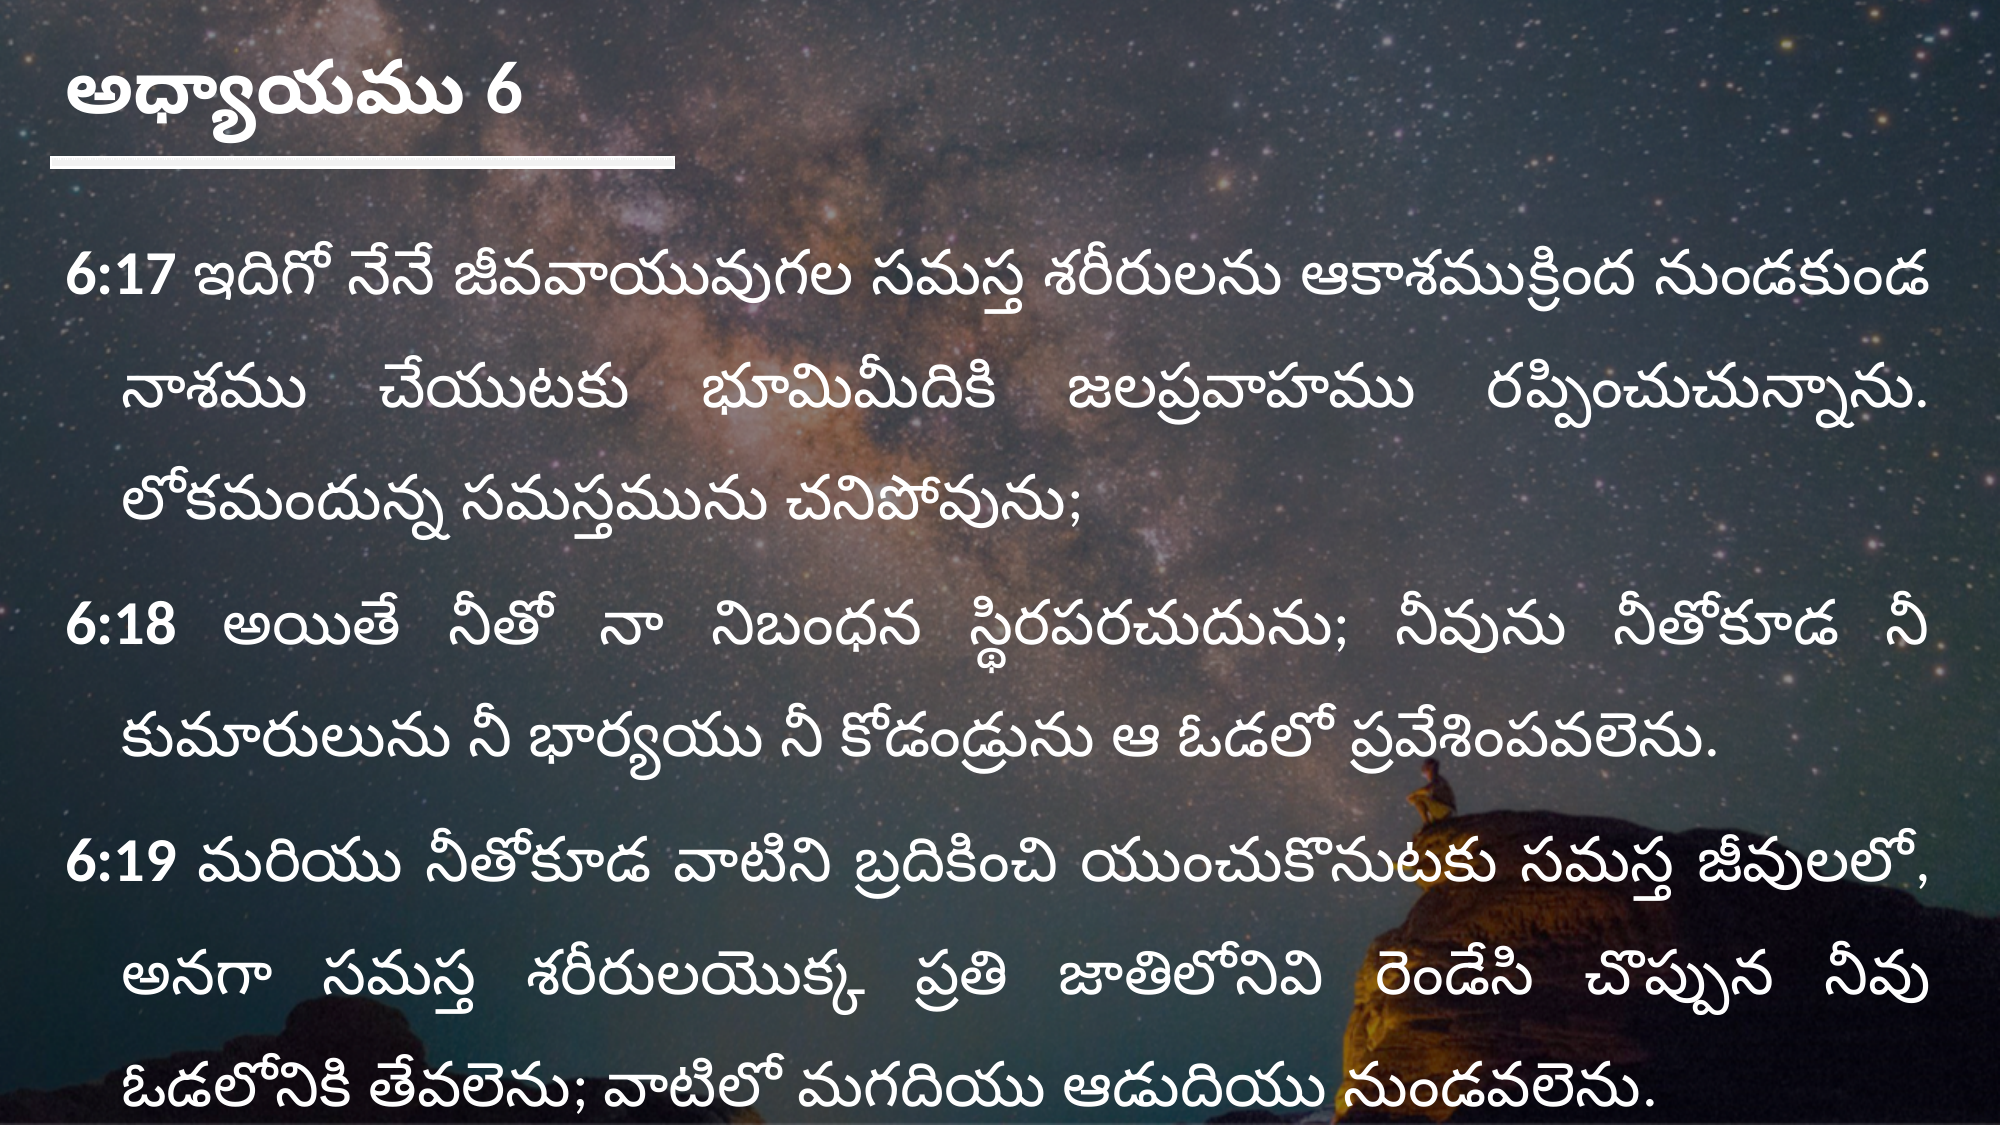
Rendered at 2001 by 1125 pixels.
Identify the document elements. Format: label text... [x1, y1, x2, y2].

title అధ్యాయము 6 [50, 0, 1925, 167]
picture [0, 0, 2000, 1125]
list 6:17 ఇదిగో నేనే జీవవాయువుగల సమస్త శరీరులను ఆకాశముక్రింద నుండకుండ నాశము చేయుటకు భూమిమీదికి జలప్రవాహము రప్పించుచున్నాను. లోకమందున్న సమస్తమును చనిపోవును; 6:18 అయితే నీతో నా నిబంధన స్థిరపరచుదును; నీవును నీతోకూడ నీ కుమారులును నీ భార్యయు నీ కోడండ్రును ఆ ఓడలో ప్రవేశింపవలెను. 6:19 మరియు నీతోకూడ వాటిని బ్రదికించి యుంచుకొనుటకు సమస్త జీవులలో, అనగా సమస్త శరీరులయొక్క ప్రతి జాతిలోనివి రెండేసి చొప్పున నీవు ఓడలోనికి తేవలెను; వాటిలో మగదియు ఆడుదియు నుండవలెను. [50, 187, 1946, 1063]
